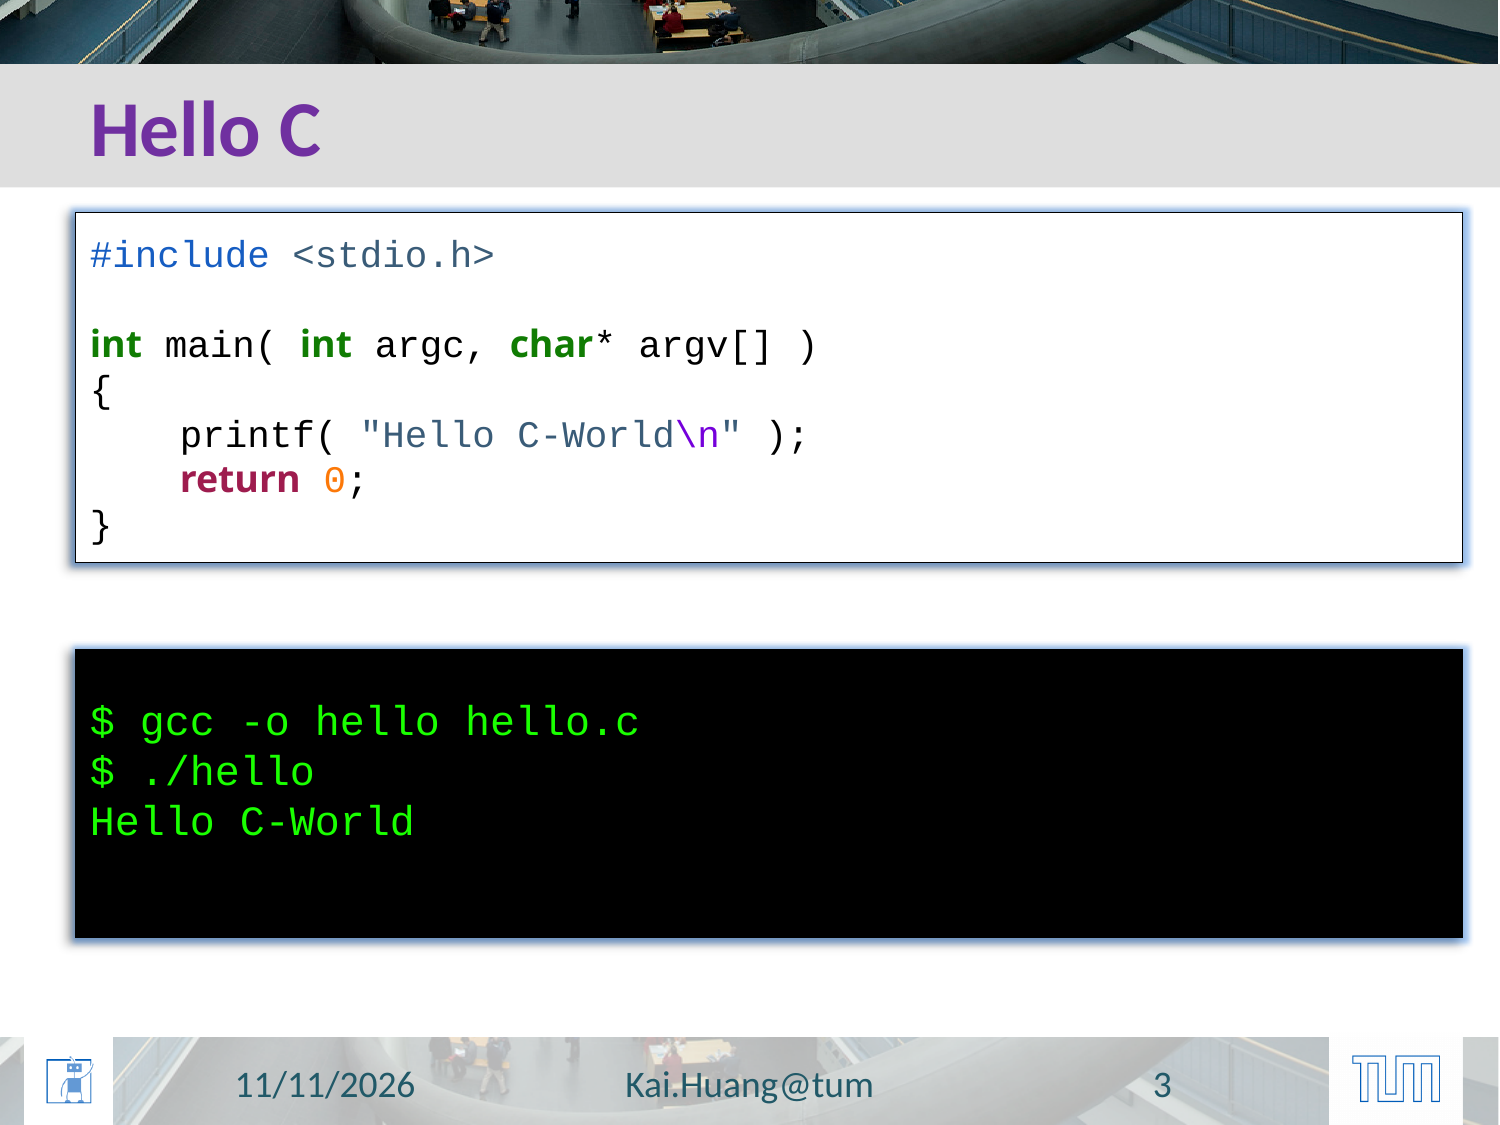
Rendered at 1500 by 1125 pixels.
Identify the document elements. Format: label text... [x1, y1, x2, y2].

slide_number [162, 1052, 488, 1113]
picture [0, 0, 1500, 64]
picture [0, 1032, 1500, 1125]
text_box #include <stdio.h> int main( int argc, char* argv[] ) { printf( "Hello C-World\n" ); return 0; } [75, 212, 1463, 563]
slide_number 3 [1012, 1052, 1313, 1113]
title Hello C [75, 62, 1425, 188]
text_box $ gcc -o hello hello.c $ ./hello Hello C-World [75, 649, 1463, 938]
footer Kai.Huang@tum [512, 1052, 988, 1113]
